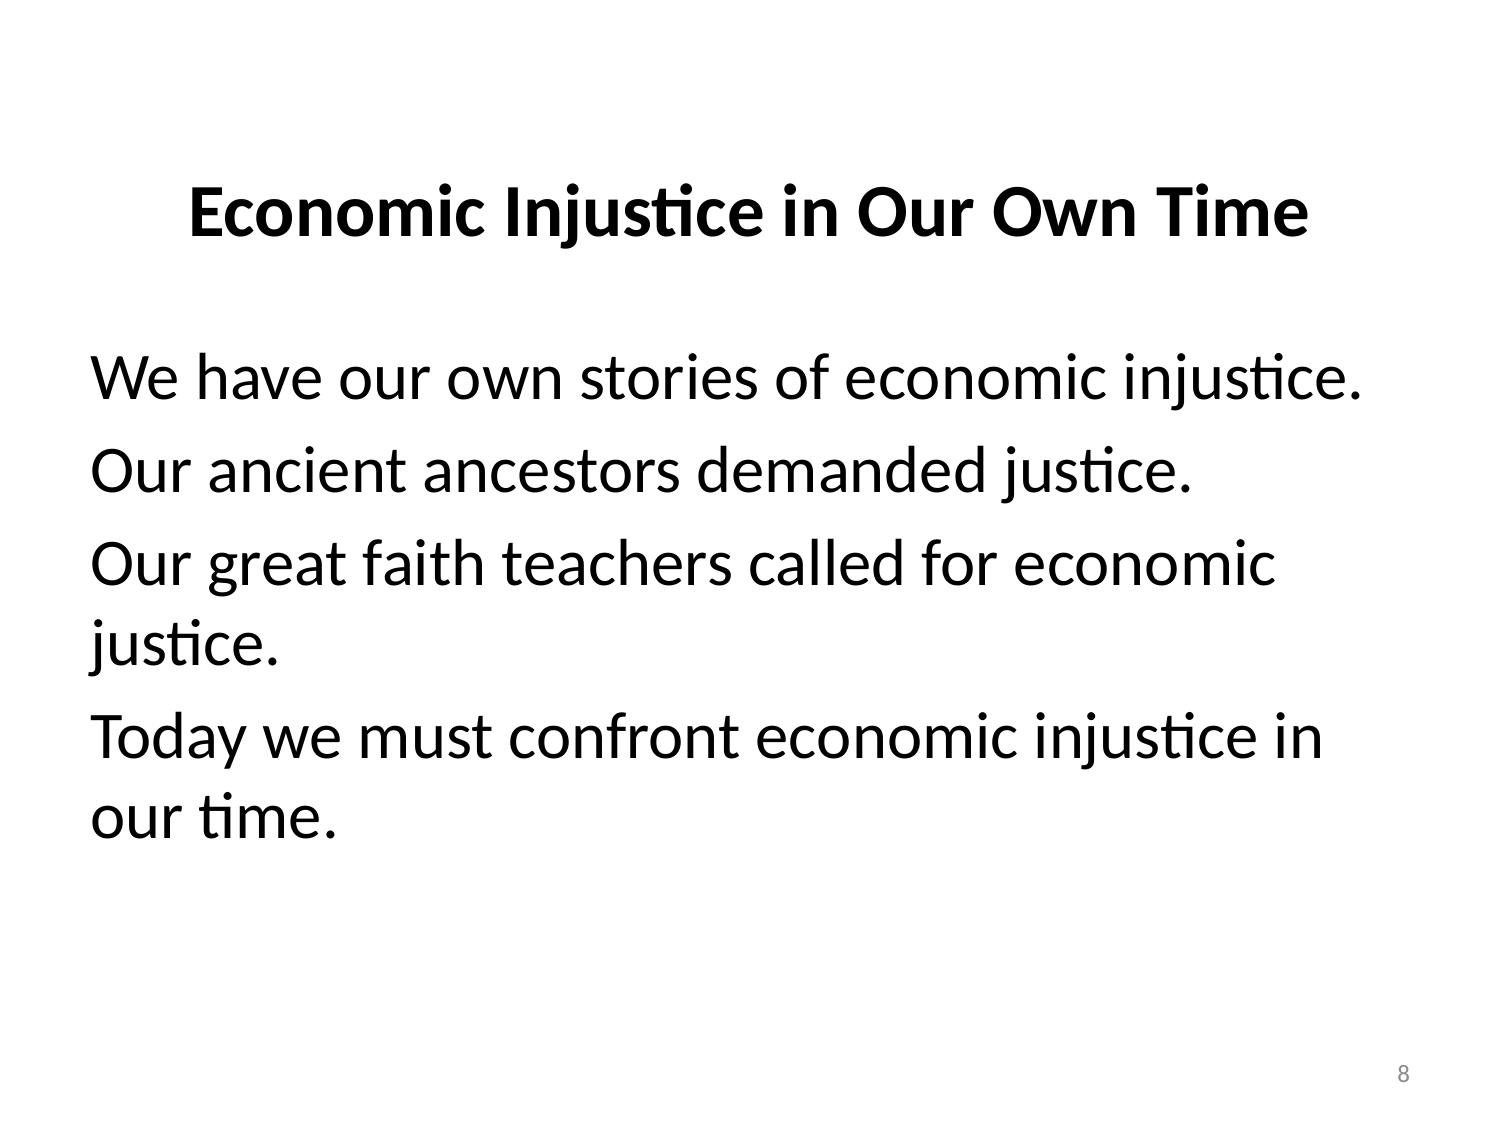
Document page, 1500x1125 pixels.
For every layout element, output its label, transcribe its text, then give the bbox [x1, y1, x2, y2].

list We have our own stories of economic injustice. Our ancient ancestors demanded justice. Our great faith teachers called for economic justice. Today we must confront economic injustice in our time. [75, 324, 1425, 1005]
slide_number 8 [1074, 1042, 1425, 1103]
title Economic Injustice in Our Own Time [75, 112, 1425, 300]
